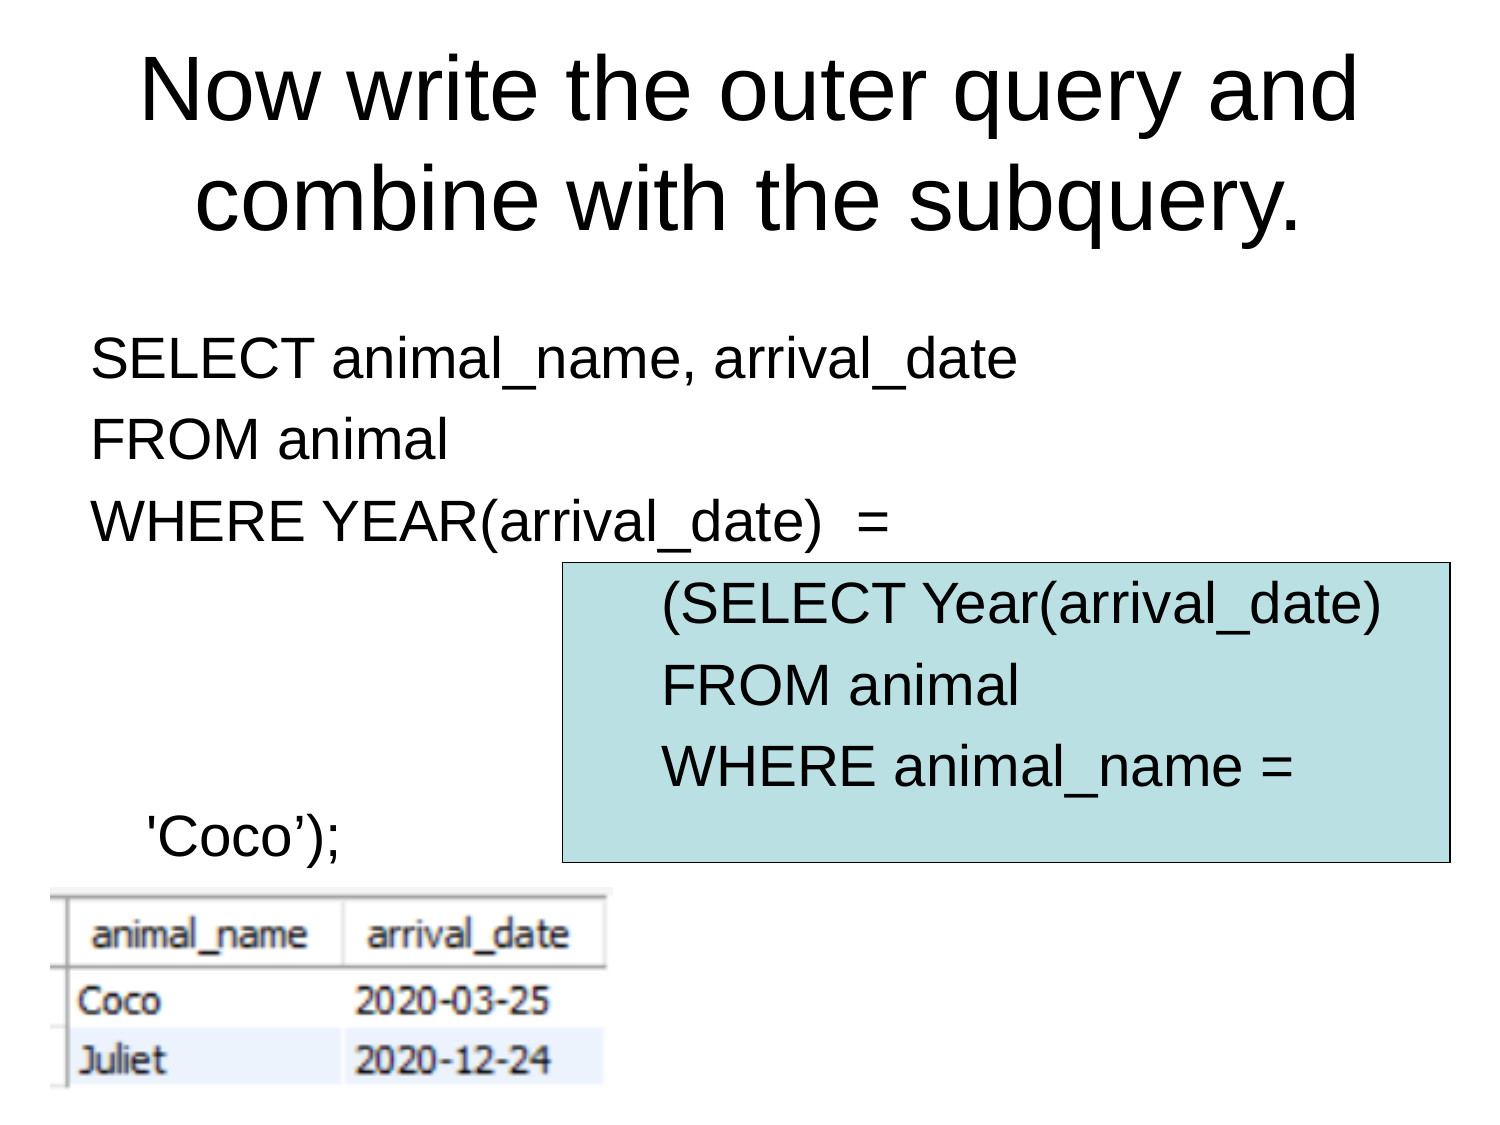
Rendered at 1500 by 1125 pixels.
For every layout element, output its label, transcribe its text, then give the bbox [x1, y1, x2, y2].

picture [49, 887, 613, 1104]
list SELECT animal_name, arrival_date FROM animal WHERE YEAR(arrival_date) = (SELECT Year(arrival_date) FROM animal WHERE animal_name = 'Coco’); [75, 312, 1475, 1050]
title Now write the outer query and combine with the subquery. [75, 45, 1425, 233]
